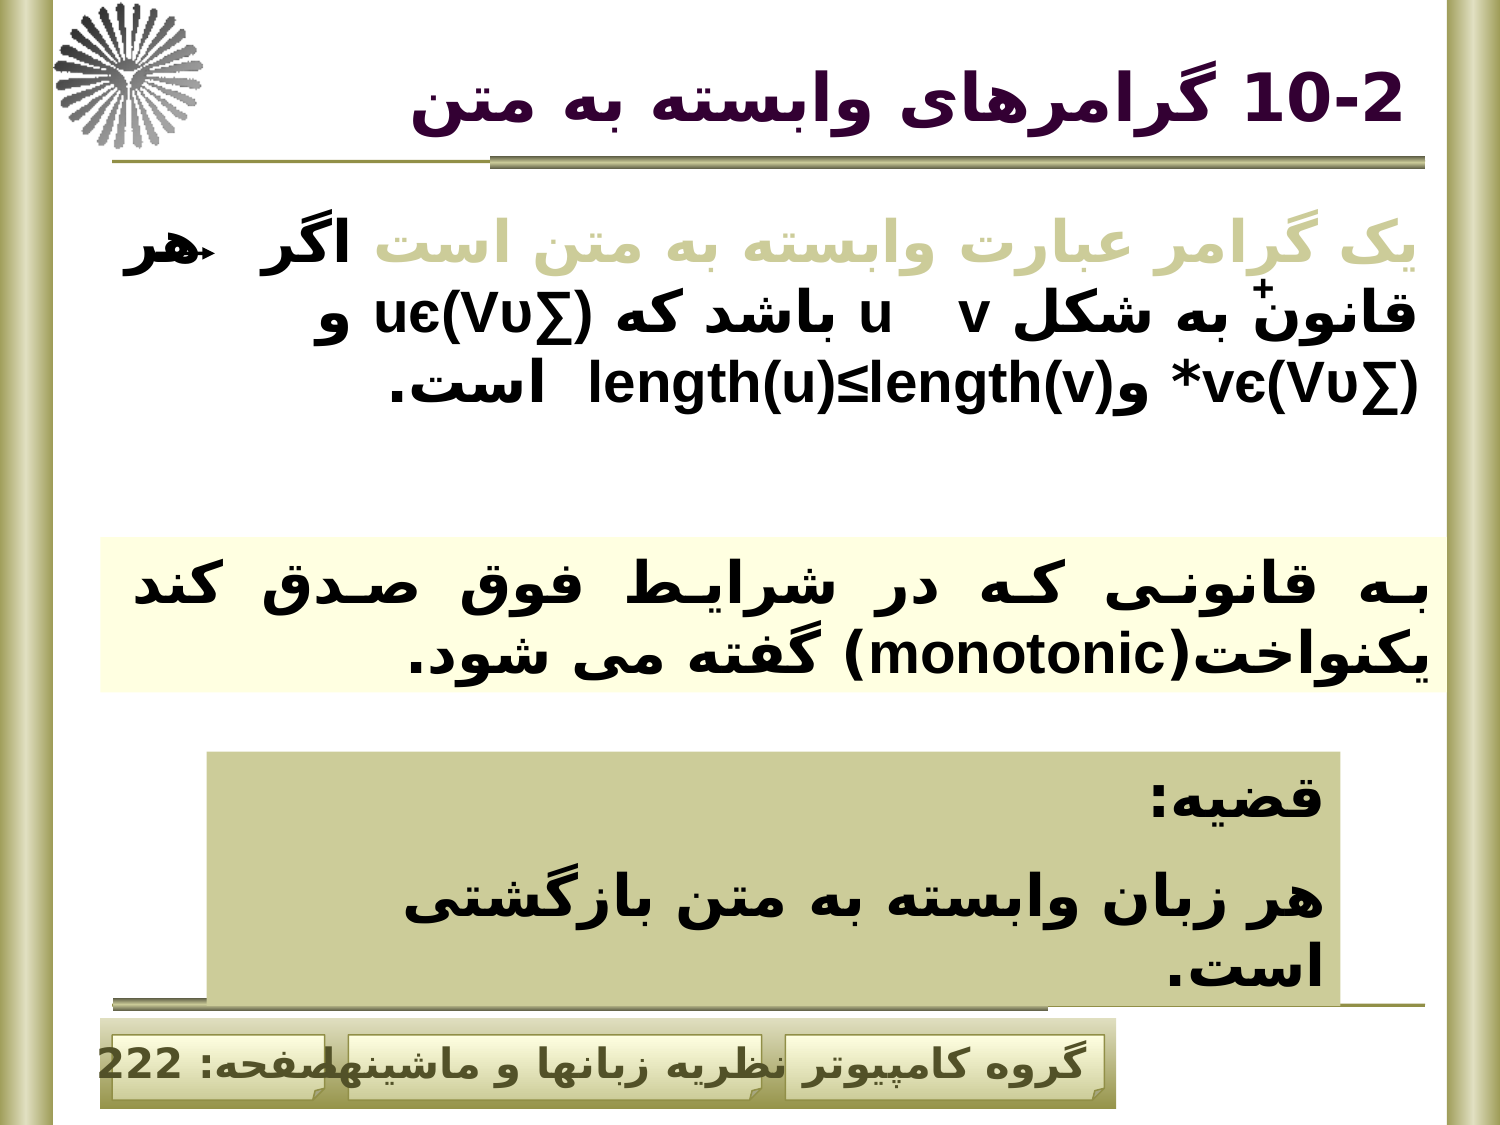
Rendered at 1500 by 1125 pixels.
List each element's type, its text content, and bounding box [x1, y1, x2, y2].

text_box قضیه: هر زبان وابسته به متن بازگشتی است. [206, 751, 1341, 1006]
text_box به قانونی که در شرایط فوق صدق کند یکنواخت(monotonic) گفته می شود. [100, 537, 1447, 693]
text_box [40, 196, 1436, 422]
title 10-2 گرامرهای وابسته به متن [147, 42, 1423, 147]
